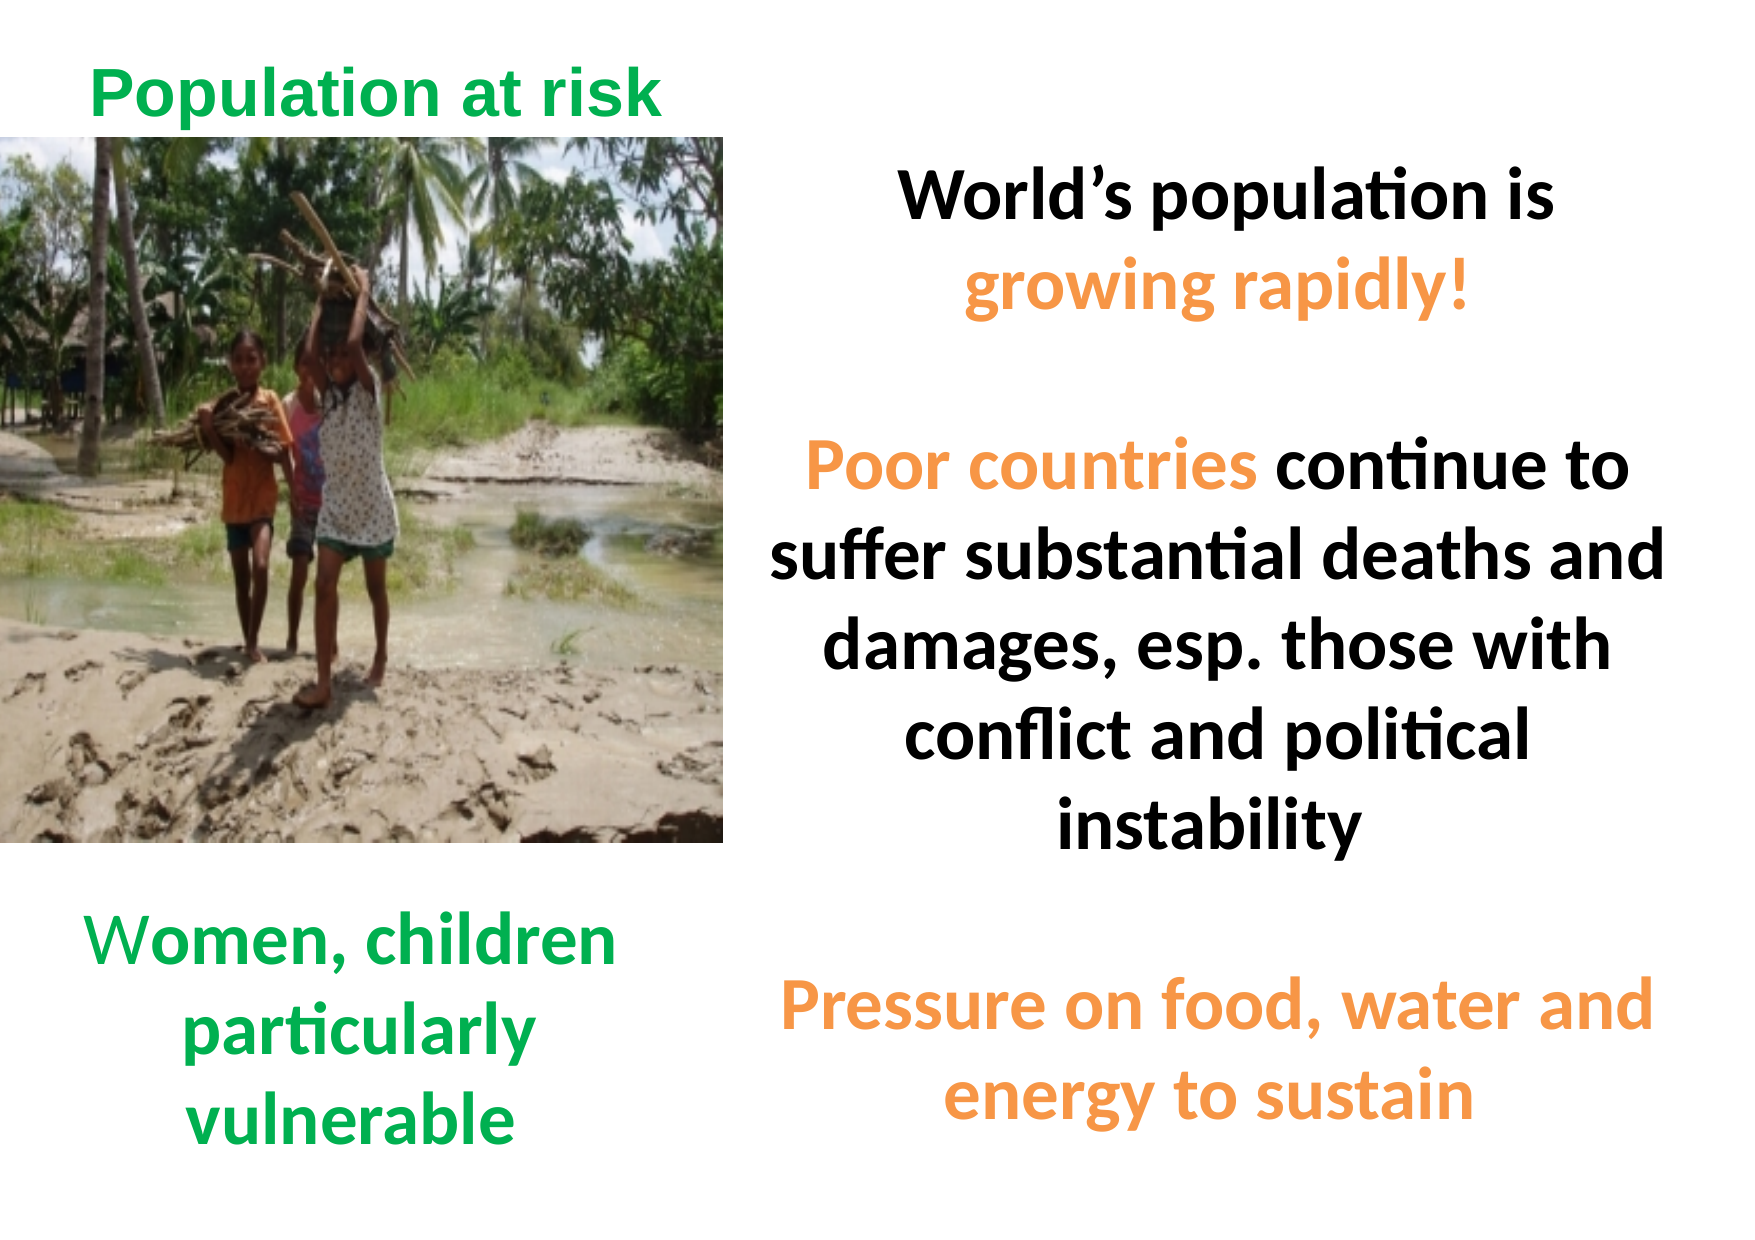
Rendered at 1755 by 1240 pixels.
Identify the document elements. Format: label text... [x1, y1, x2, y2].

picture [0, 136, 723, 843]
title Population at risk [89, 57, 779, 222]
text_box Women, children particularly vulnerable [26, 882, 693, 1167]
text_box World’s population is growing rapidly! Poor countries continue to suffer substantial deaths and damages, esp. those with conflict and political instability Pressure on food, water and energy to sustain [752, 137, 1685, 1142]
